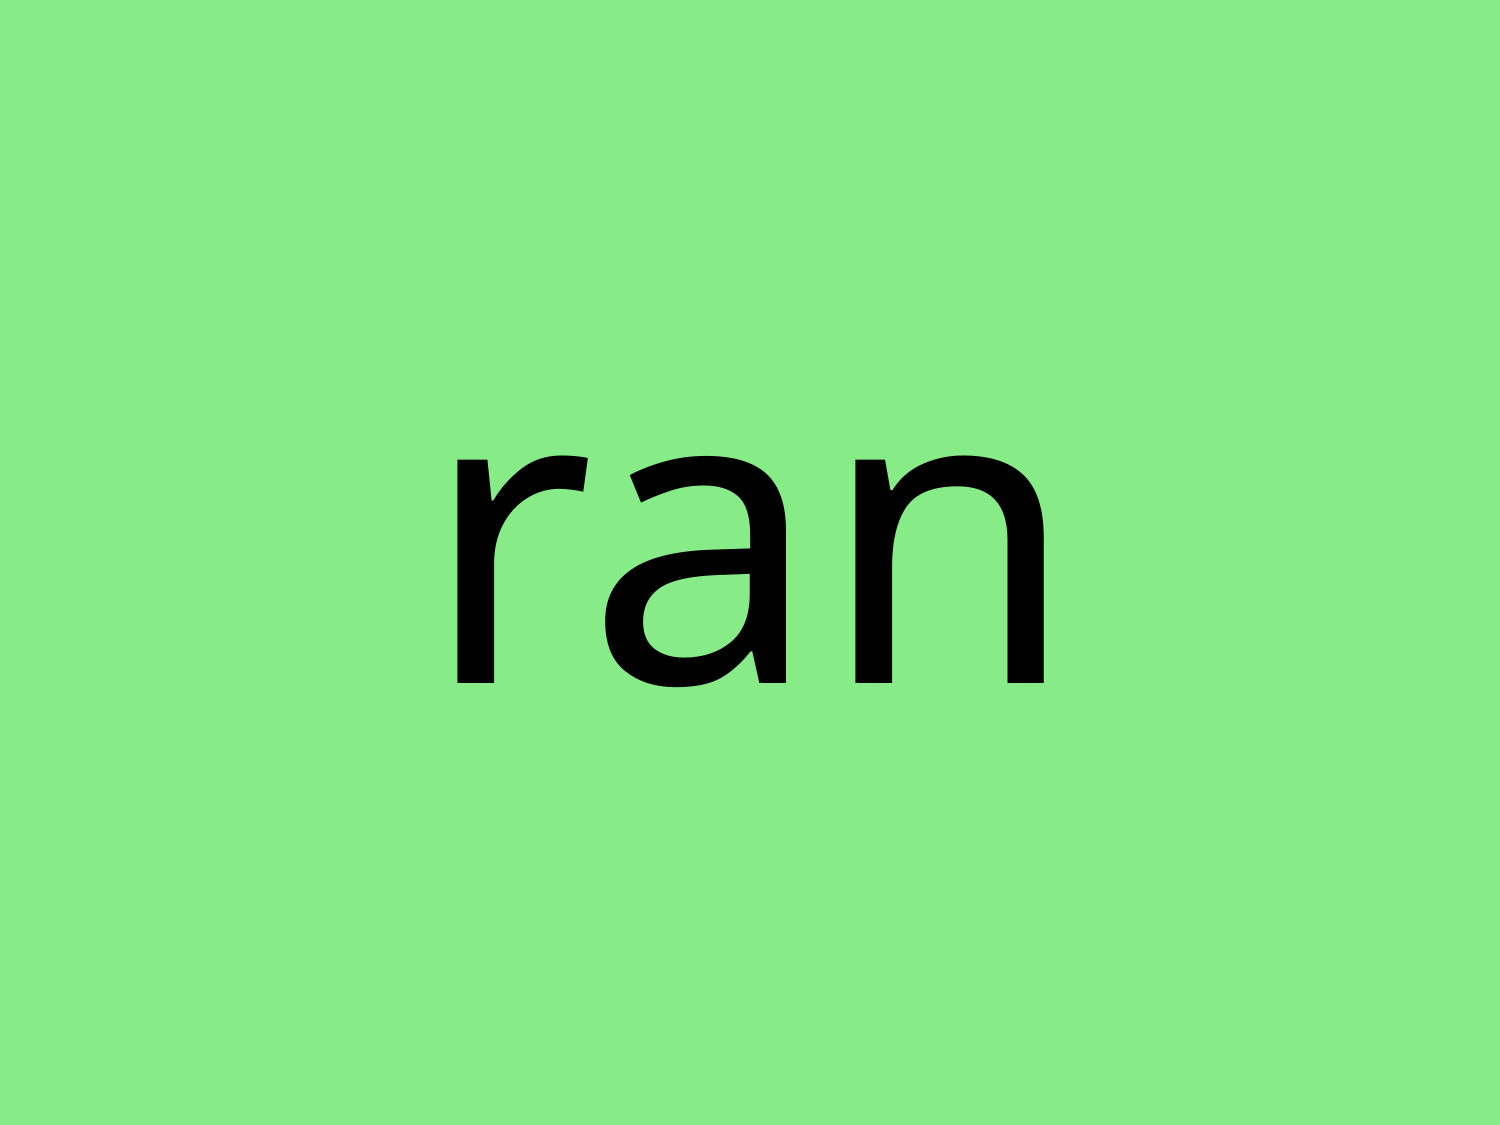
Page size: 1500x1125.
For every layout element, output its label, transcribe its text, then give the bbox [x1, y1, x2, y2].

text_box ran [41, 259, 1459, 775]
